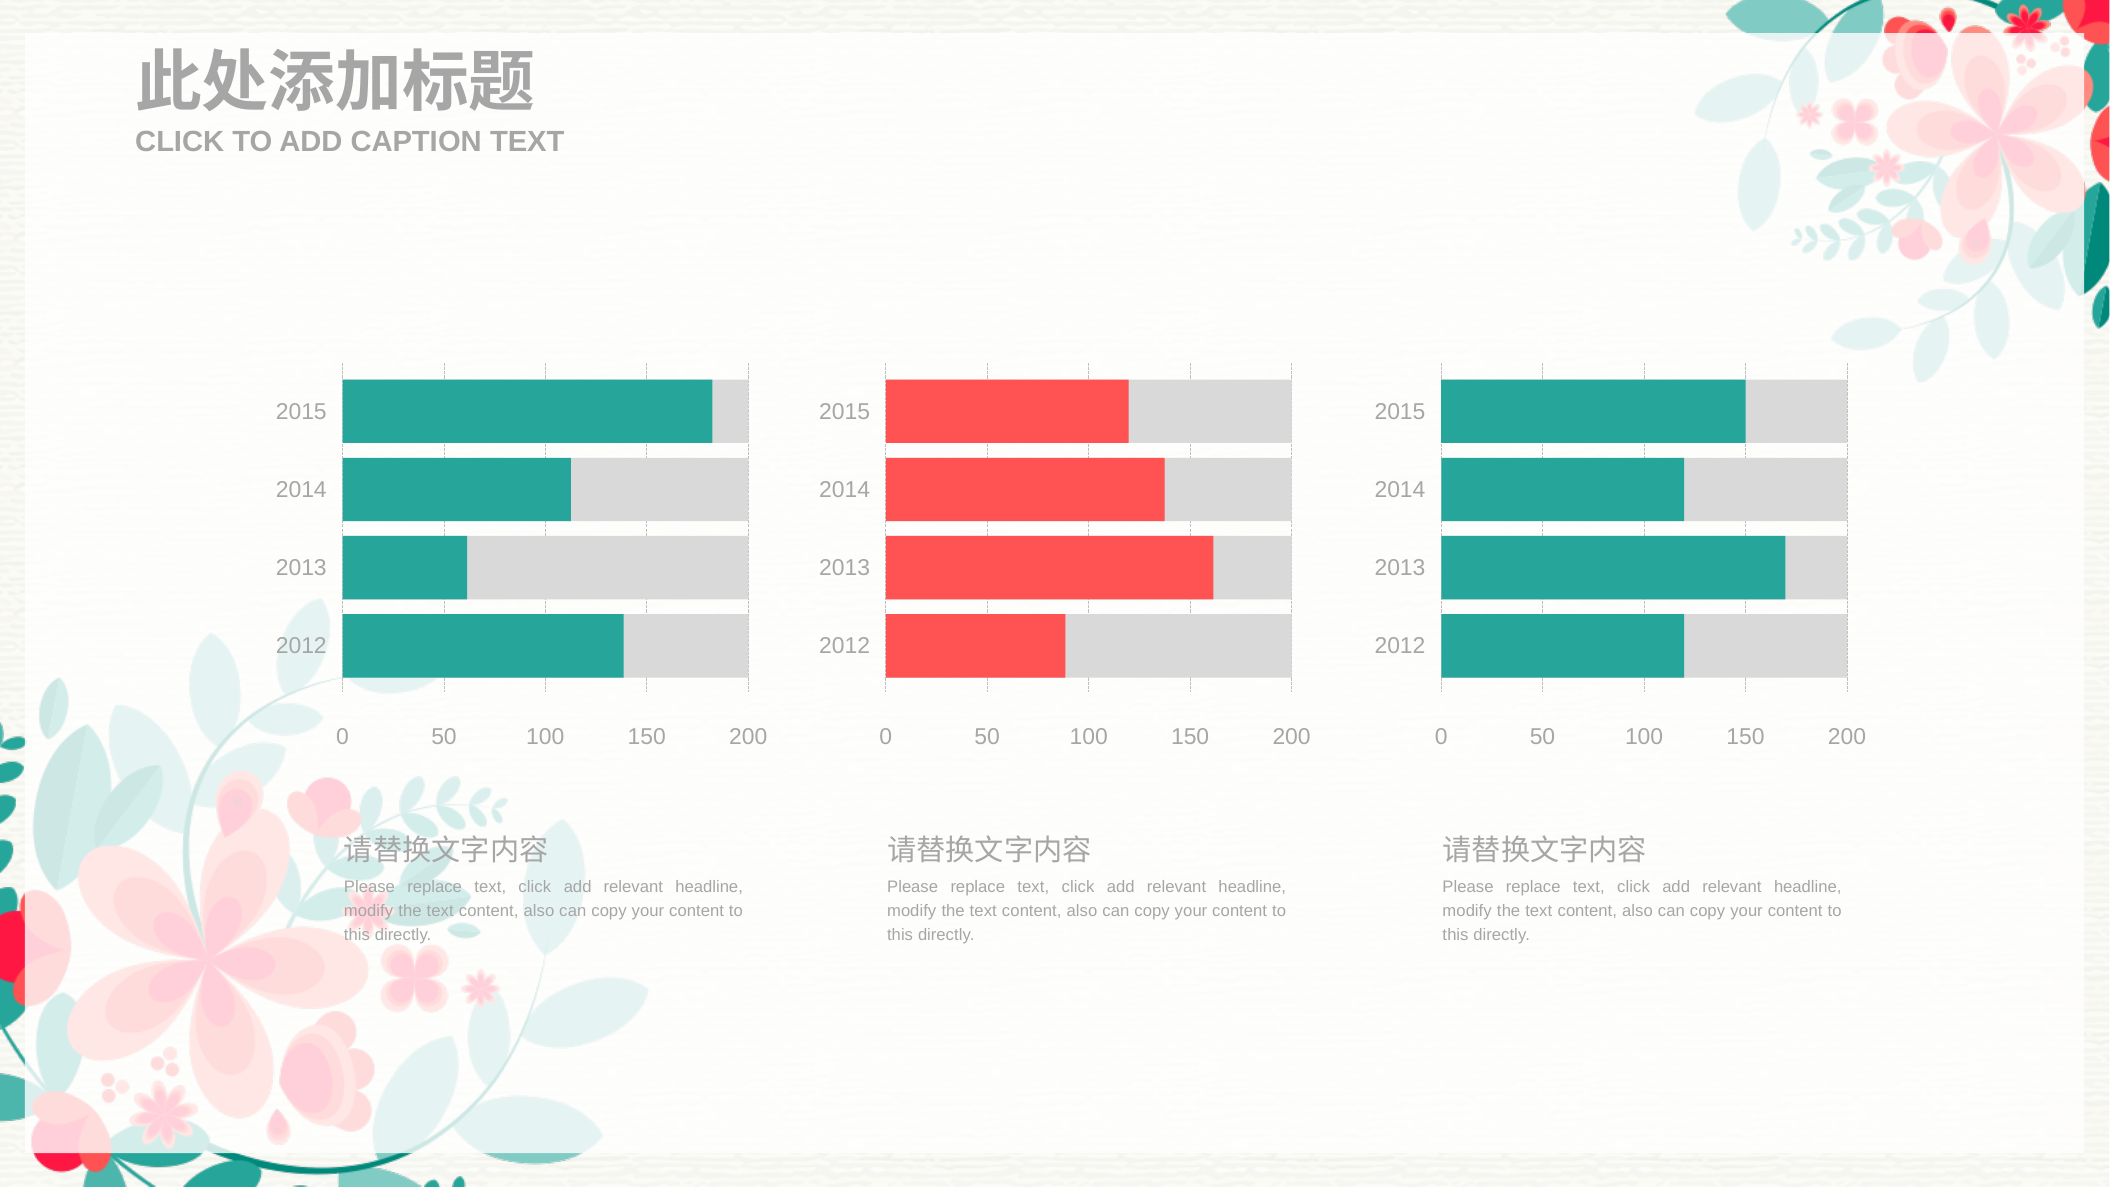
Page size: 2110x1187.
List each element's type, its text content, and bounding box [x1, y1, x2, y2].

text_box 请替换文字内容 [1442, 823, 1716, 866]
picture [0, 0, 2110, 1187]
text_box 此处添加标题 [135, 38, 596, 119]
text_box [803, 362, 1327, 758]
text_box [260, 362, 783, 758]
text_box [1358, 362, 1882, 758]
text_box Please replace text, click add relevant headline, modify the text content, also can copy your content to this directly. [343, 871, 744, 944]
text_box CLICK TO ADD CAPTION TEXT [135, 122, 596, 158]
text_box Please replace text, click add relevant headline, modify the text content, also can copy your content to this directly. [1442, 871, 1843, 944]
text_box 请替换文字内容 [343, 823, 617, 866]
text_box 请替换文字内容 [887, 823, 1161, 866]
text_box Please replace text, click add relevant headline, modify the text content, also can copy your content to this directly. [887, 871, 1287, 944]
